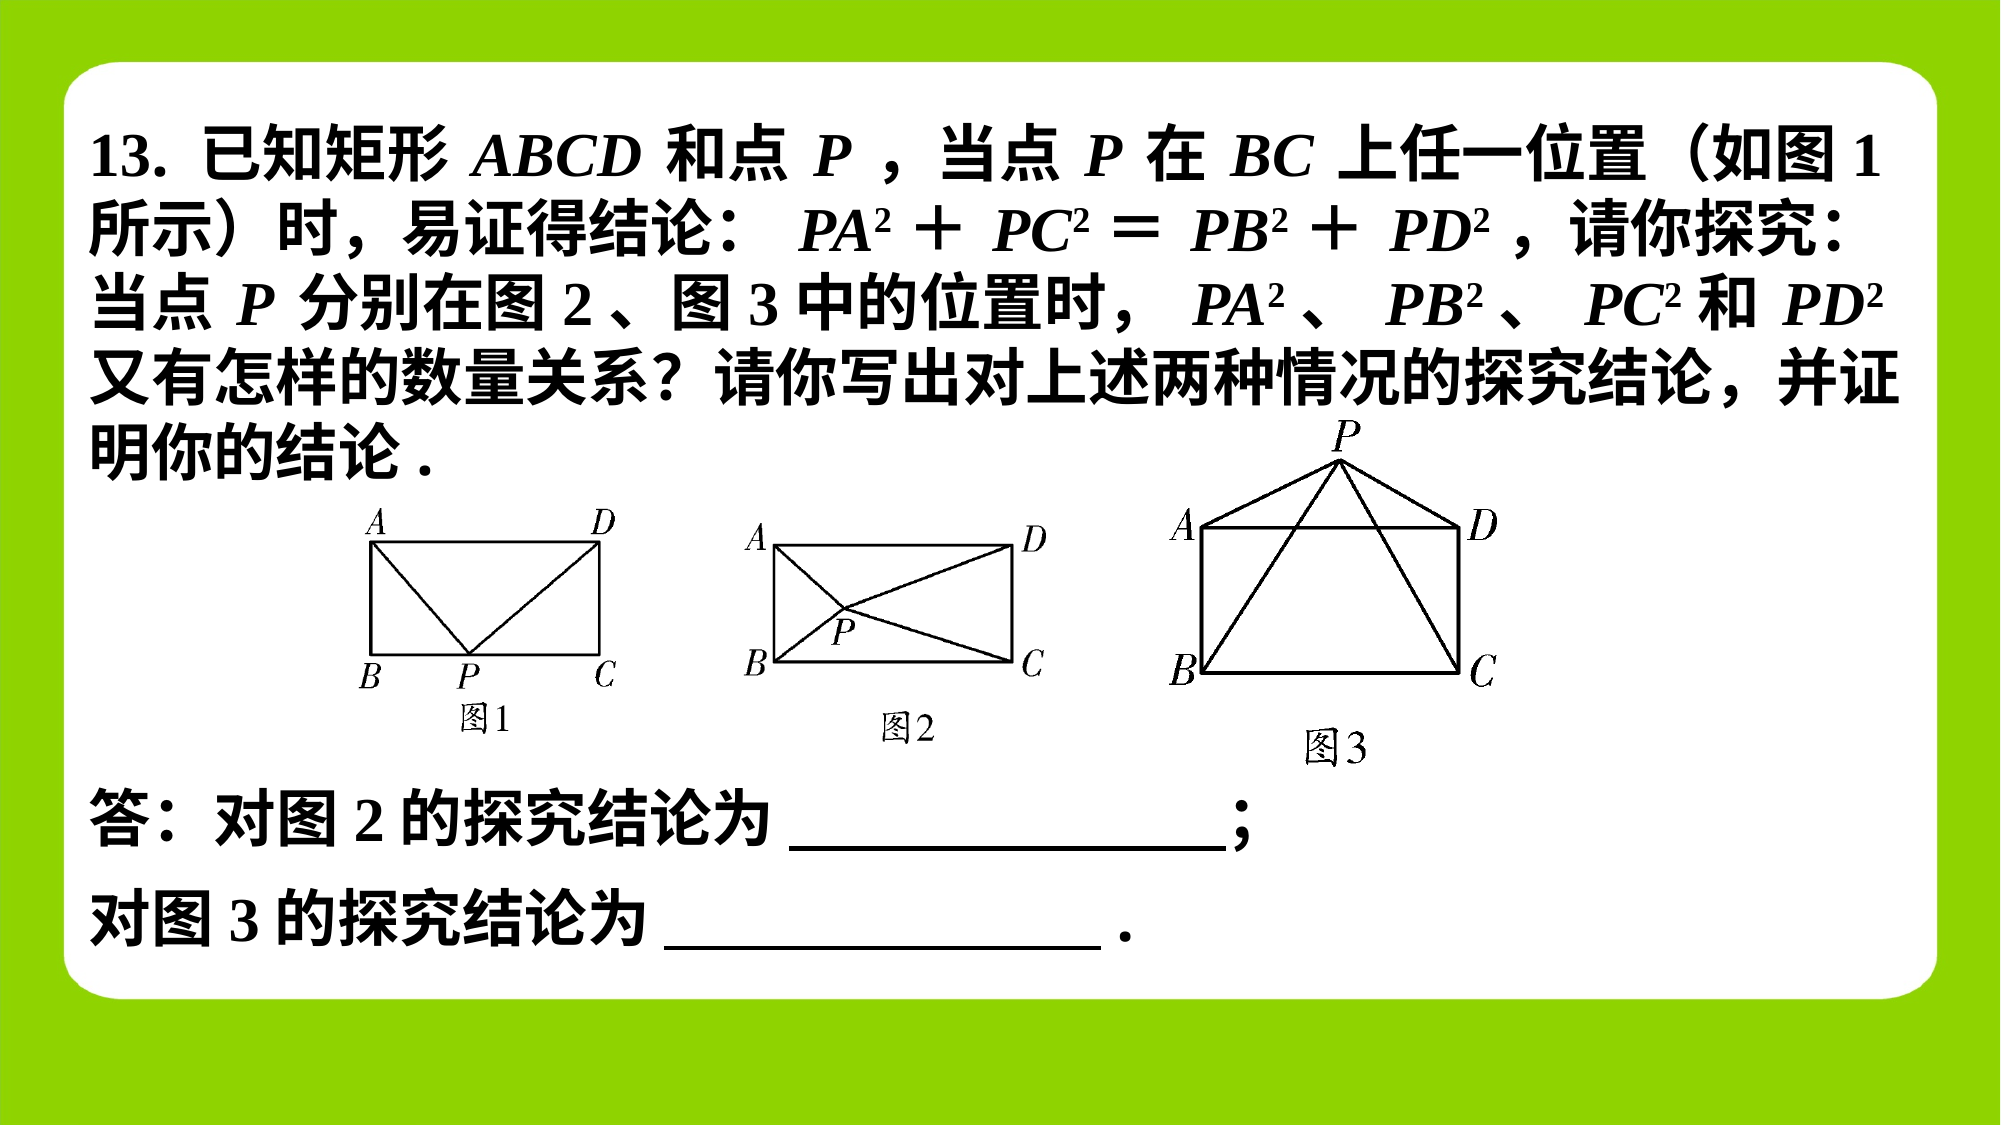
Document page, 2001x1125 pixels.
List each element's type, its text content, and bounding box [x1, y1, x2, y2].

text_box 答：对图2的探究结论为 ； [88, 779, 1495, 871]
text_box 对图3的探究结论为 . [88, 878, 1305, 970]
picture [0, 0, 2001, 1125]
text_box 13. 已知矩形ABCD和点P，当点P在BC上任一位置（如图1所示）时，易证得结论：PA2＋PC2＝PB2＋PD2，请你探究：当点P分别在图2、图3中的位置时，PA2、PB2、PC2和PD2又有怎样的数量关系？请你写出对上述两种情况的探究结论，并证明你的结论. [88, 113, 1933, 568]
